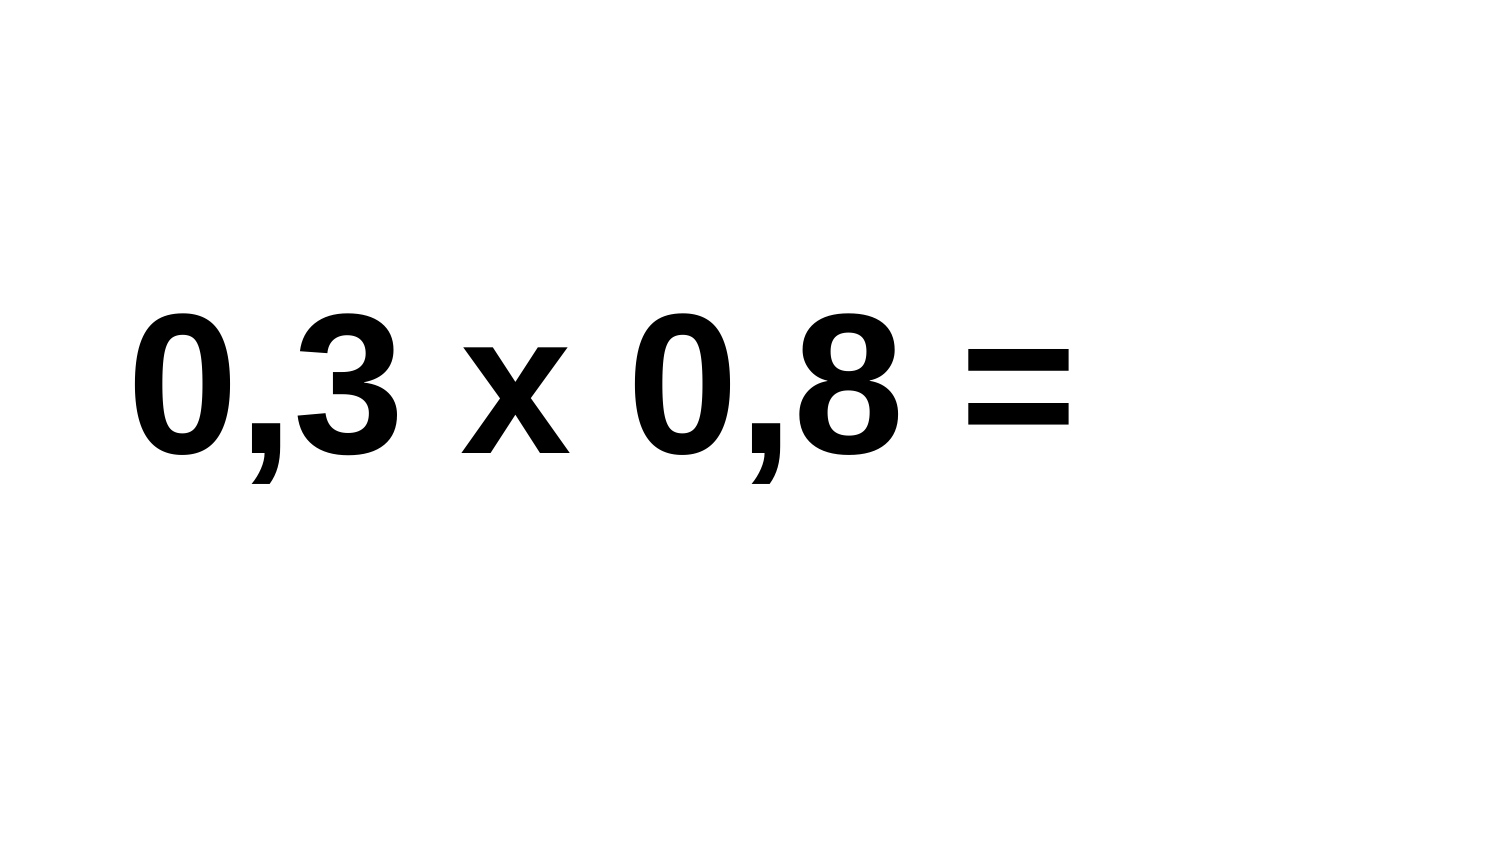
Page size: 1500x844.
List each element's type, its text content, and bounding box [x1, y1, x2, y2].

text_box 0,3 x 0,8 = [112, 318, 1388, 509]
